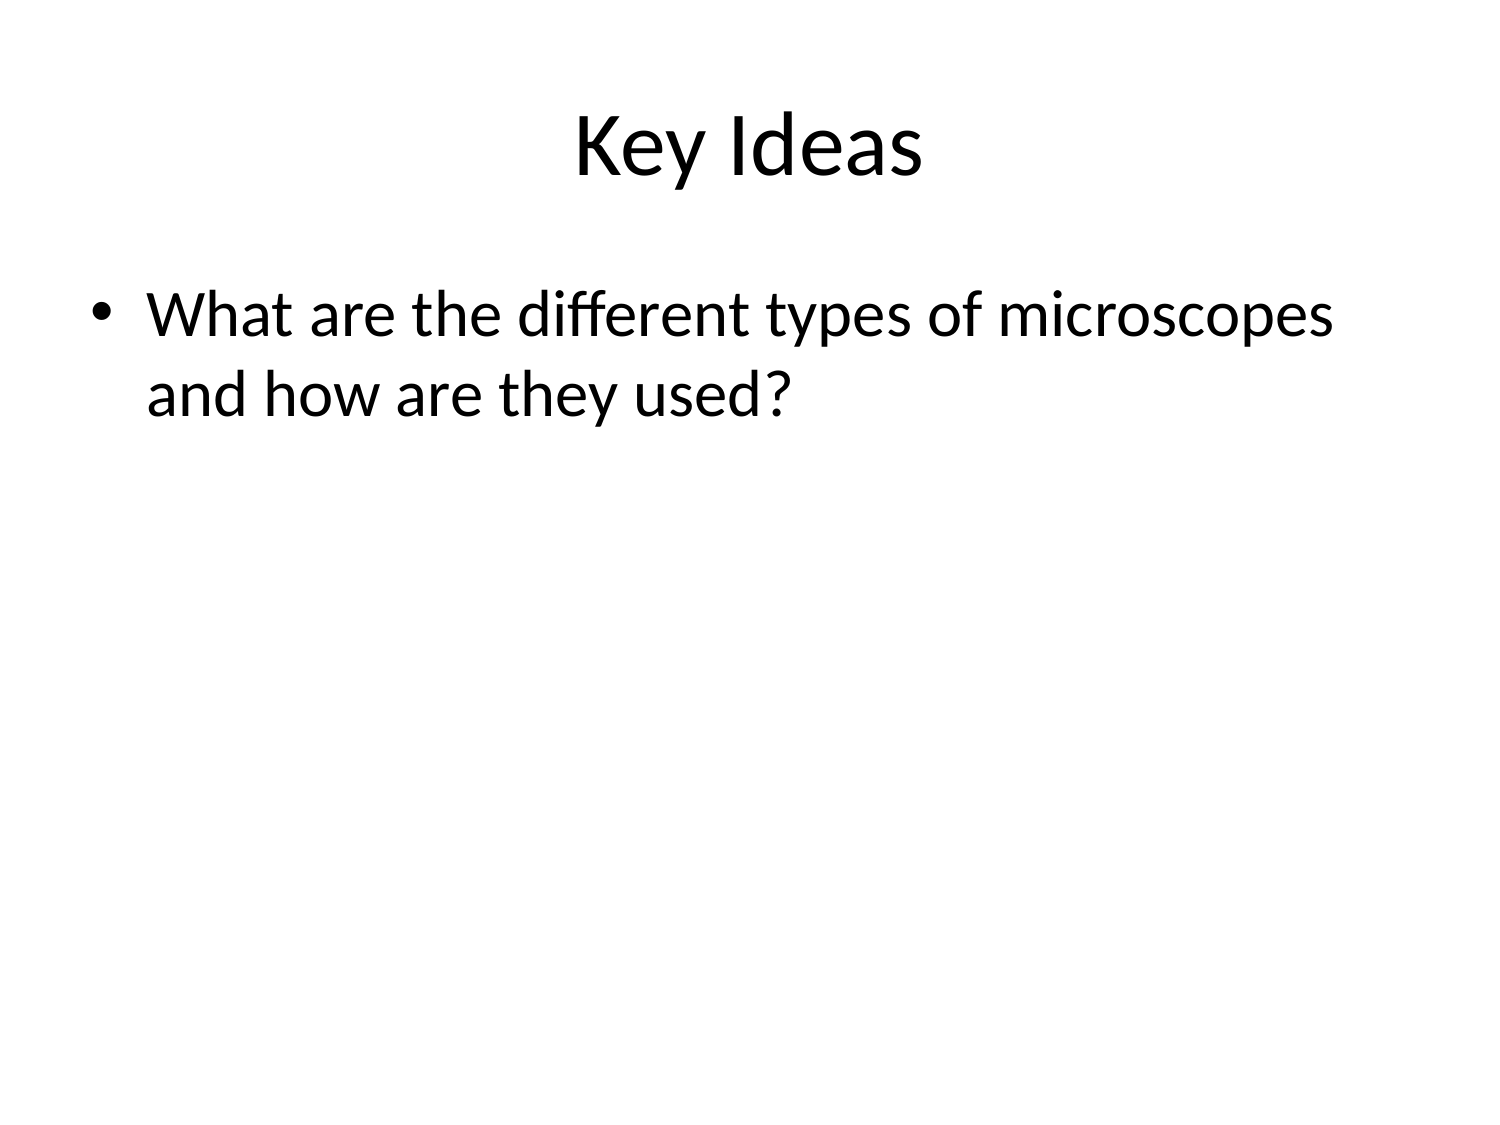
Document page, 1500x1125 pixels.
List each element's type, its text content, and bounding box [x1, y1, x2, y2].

title Key Ideas [75, 45, 1425, 233]
list What are the different types of microscopes and how are they used? [75, 262, 1425, 1005]
